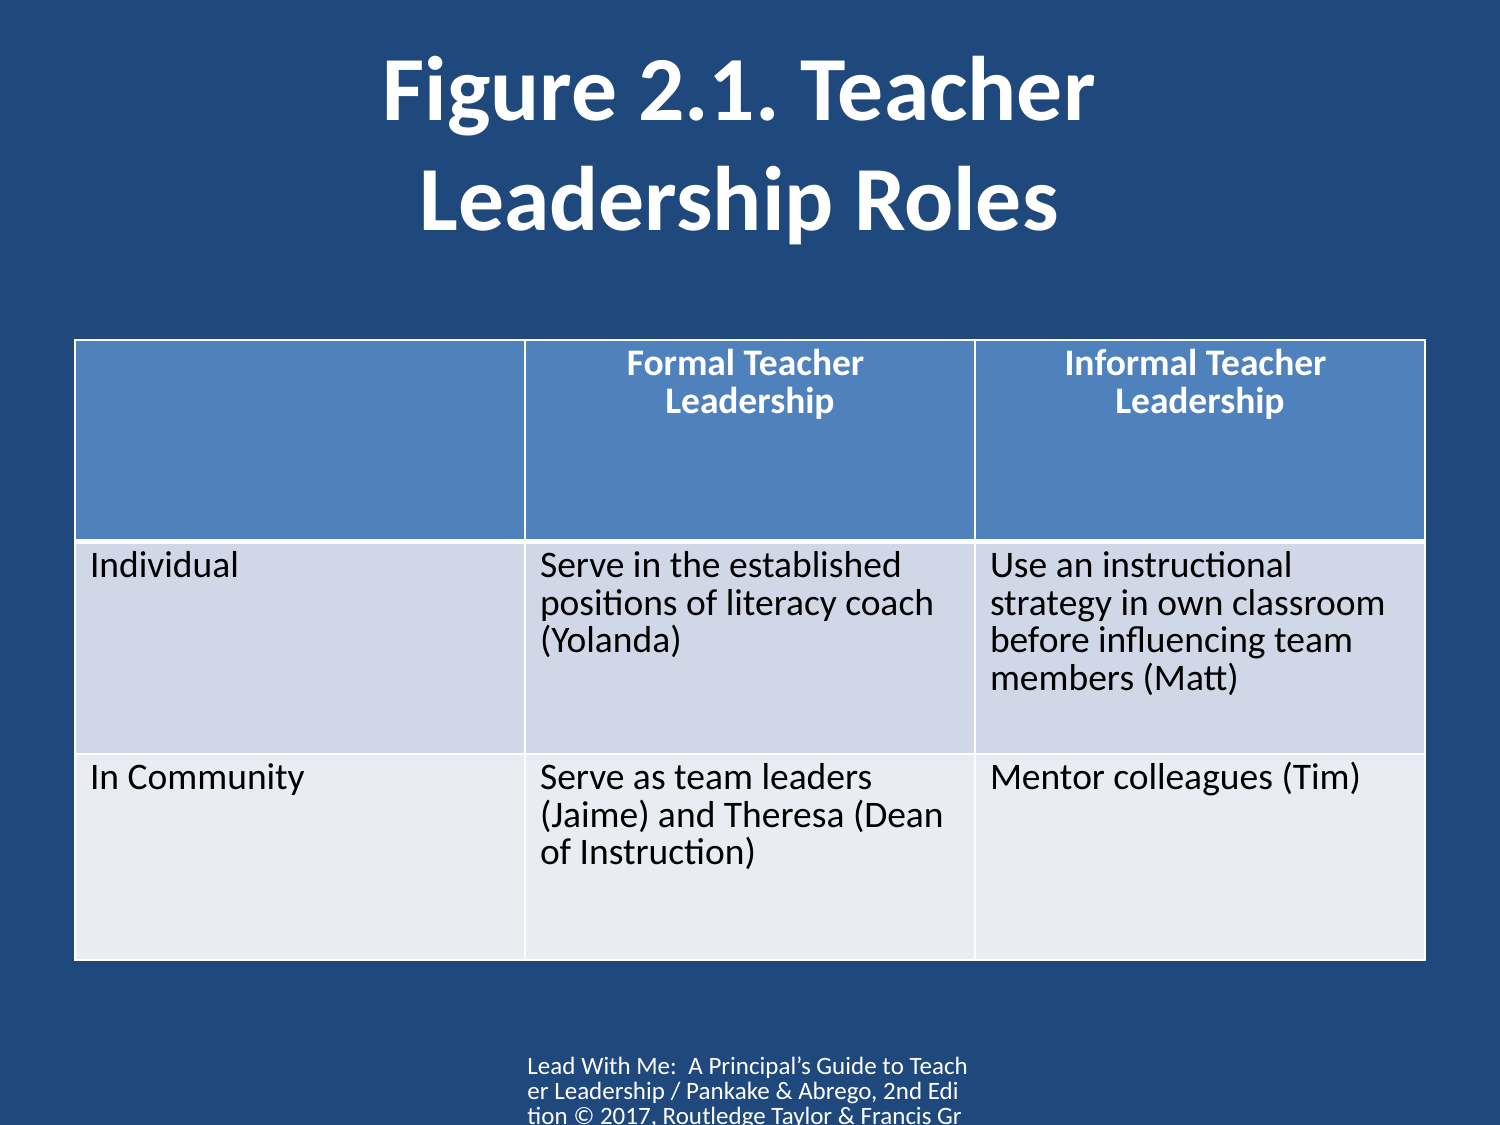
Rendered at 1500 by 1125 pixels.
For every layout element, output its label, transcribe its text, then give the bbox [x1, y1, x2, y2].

table_header Formal Teacher Leadership [526, 341, 974, 539]
table_cell Use an instructional strategy in own classroom before influencing team members (Matt) [976, 544, 1424, 753]
table_cell In Community [76, 755, 524, 959]
footer Lead With Me: A Principal’s Guide to Teacher Leadership / Pankake & Abrego, 2nd Edition © 2017, Routledge Taylor & Francis Group [512, 1034, 988, 1095]
table_cell Serve as team leaders (Jaime) and Theresa (Dean of Instruction) [526, 755, 974, 959]
table_cell Individual [76, 544, 524, 753]
title Figure 2.1. Teacher Leadership Roles [75, 45, 1425, 233]
table_cell Mentor colleagues (Tim) [976, 755, 1424, 959]
table_header [76, 341, 524, 539]
table_cell Serve in the established positions of literacy coach (Yolanda) [526, 544, 974, 753]
table_header Informal Teacher Leadership [976, 341, 1424, 539]
